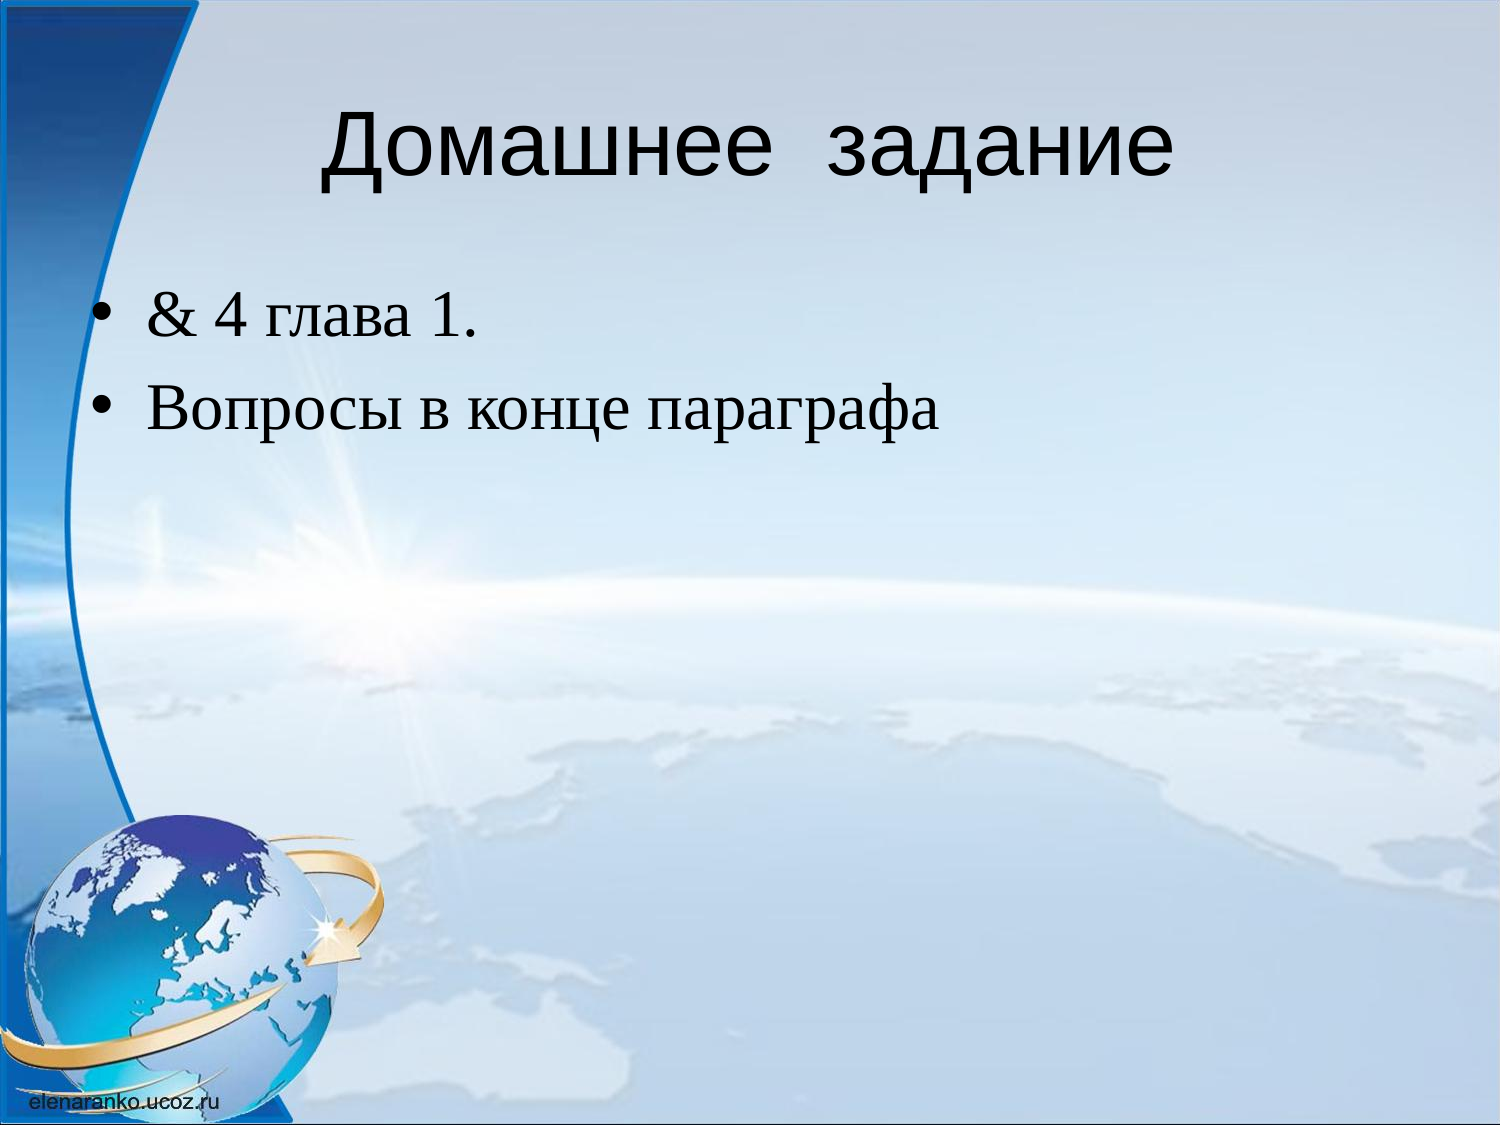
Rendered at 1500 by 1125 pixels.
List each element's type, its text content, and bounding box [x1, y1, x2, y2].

title Домашнее задание [75, 45, 1425, 233]
picture [0, 0, 1500, 1125]
list & 4 глава 1. Вопросы в конце параграфа [75, 262, 1425, 1005]
